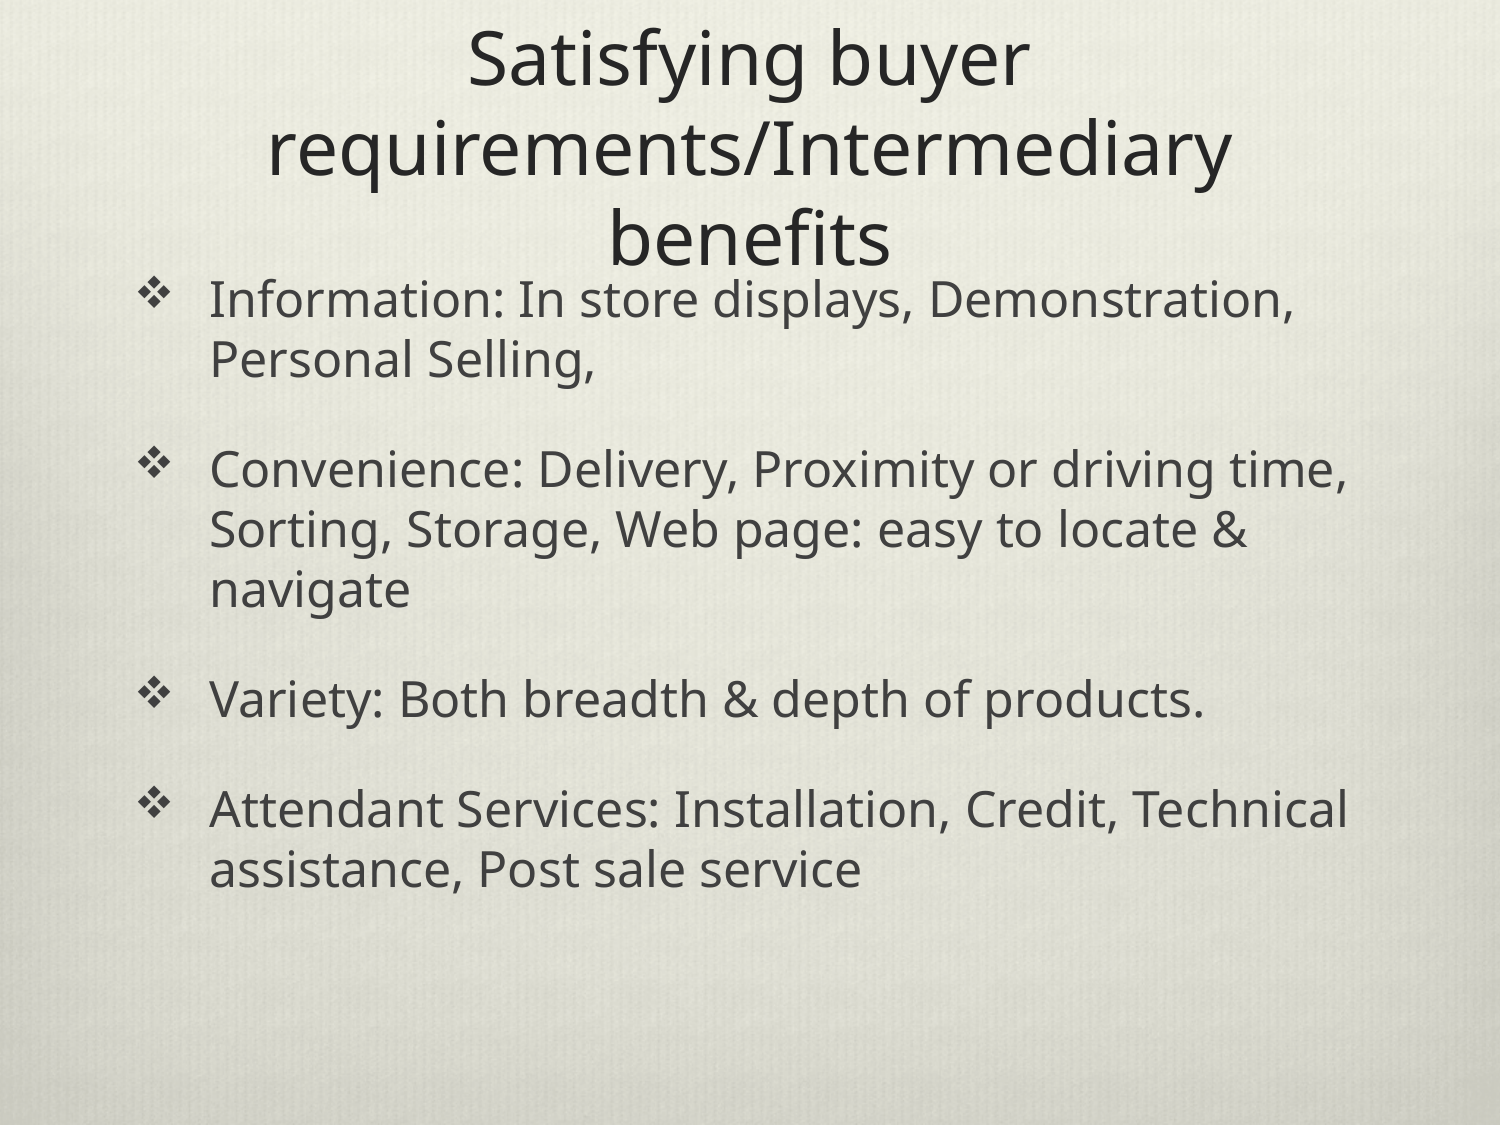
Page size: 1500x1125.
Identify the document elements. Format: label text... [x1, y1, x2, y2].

list Information: In store displays, Demonstration, Personal Selling, Convenience: Delivery, Proximity or driving time, Sorting, Storage, Web page: easy to locate & navigate Variety: Both breadth & depth of products. Attendant Services: Installation, Credit, Technical assistance, Post sale service [119, 260, 1381, 1011]
title Satisfying buyer requirements/Intermediary benefits [119, 51, 1381, 240]
